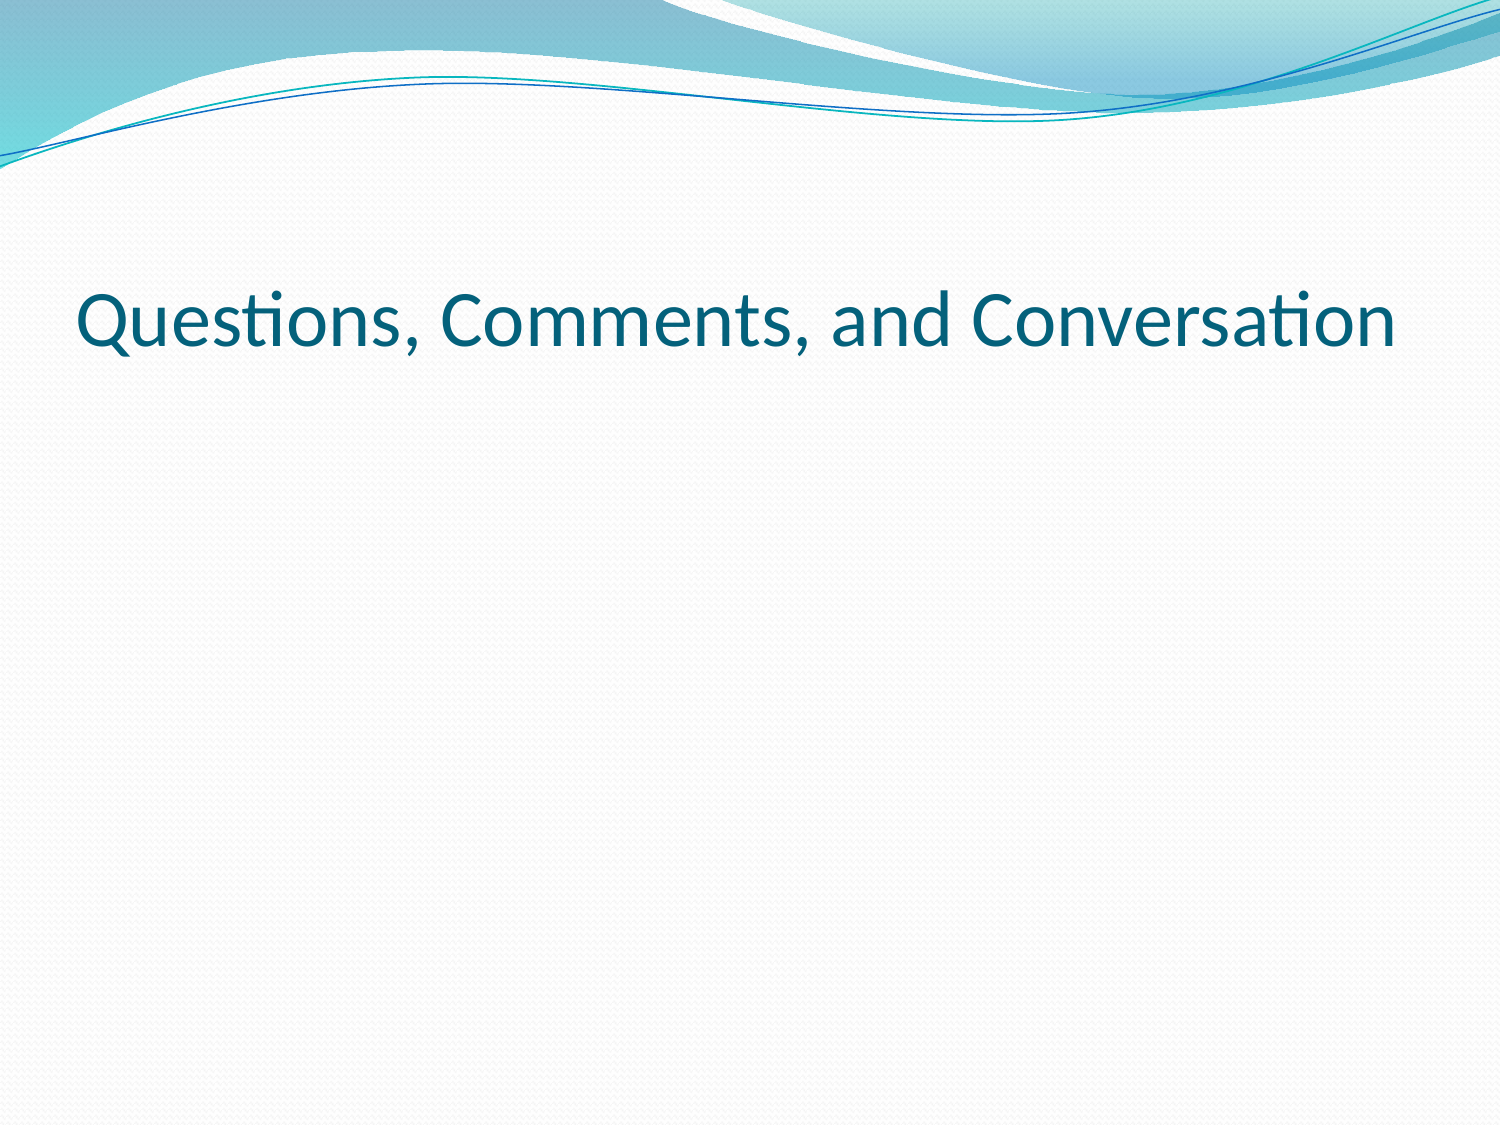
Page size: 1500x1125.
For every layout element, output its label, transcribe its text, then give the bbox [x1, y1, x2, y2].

title Questions, Comments, and Conversation [74, 174, 1438, 363]
